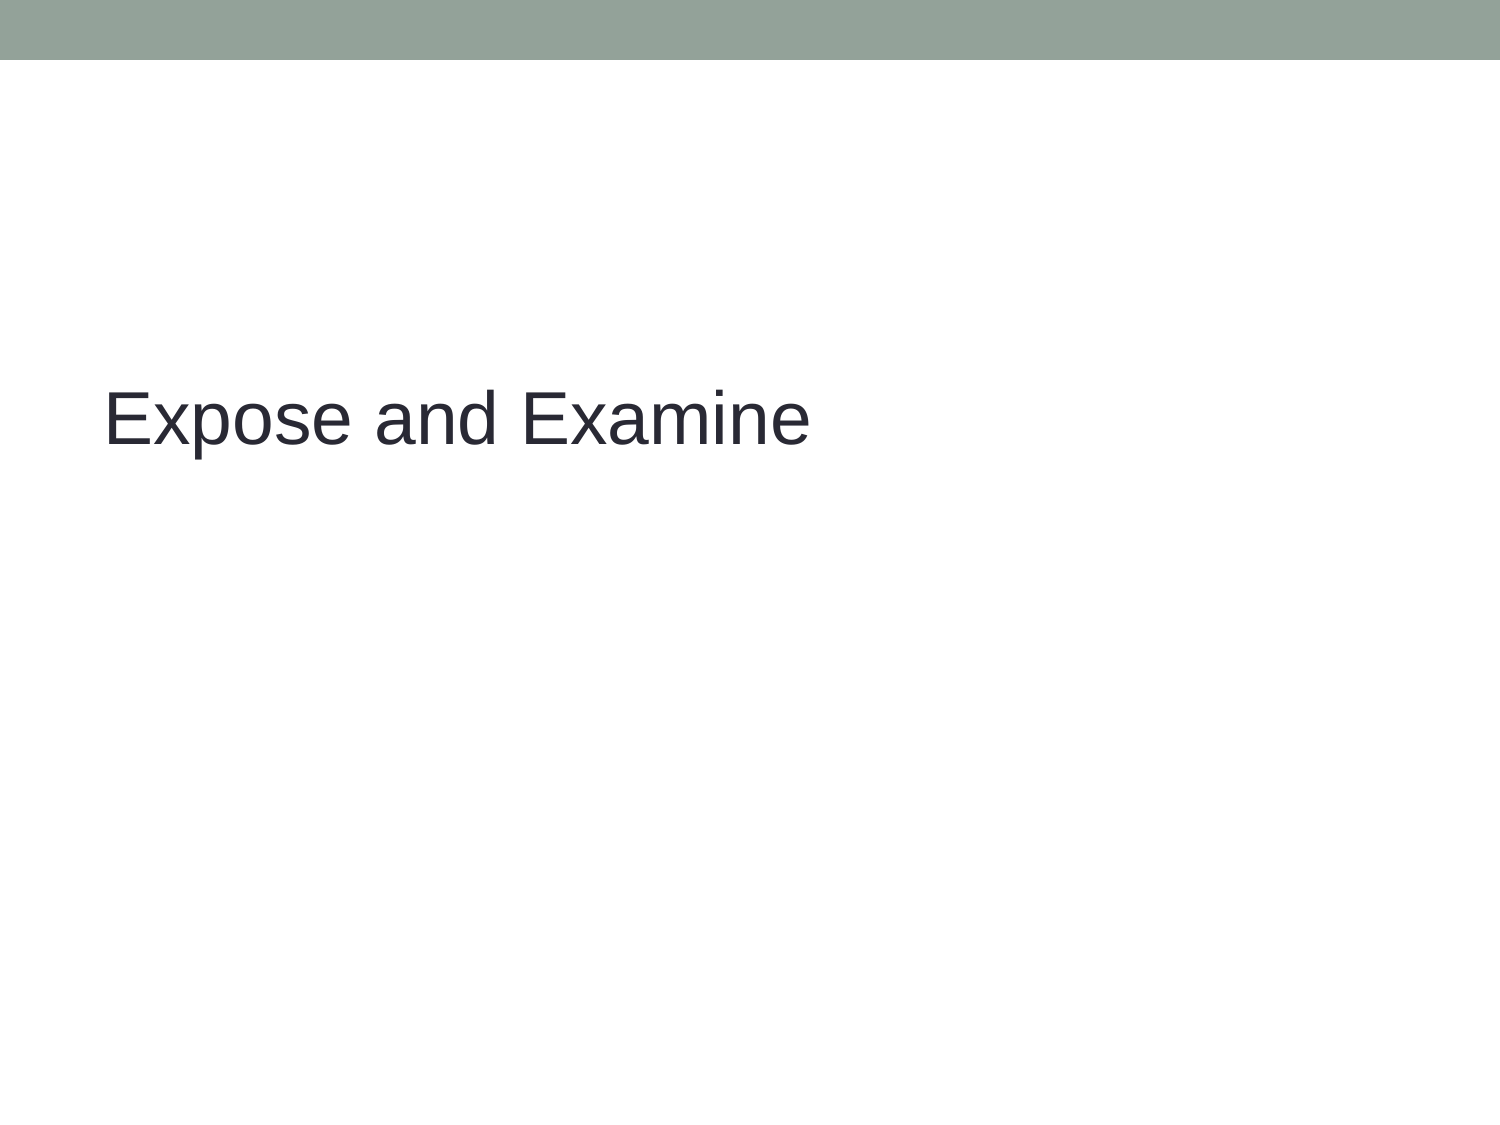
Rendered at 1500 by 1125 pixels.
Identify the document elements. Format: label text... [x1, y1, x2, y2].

list Expose and Examine [88, 361, 1439, 1125]
